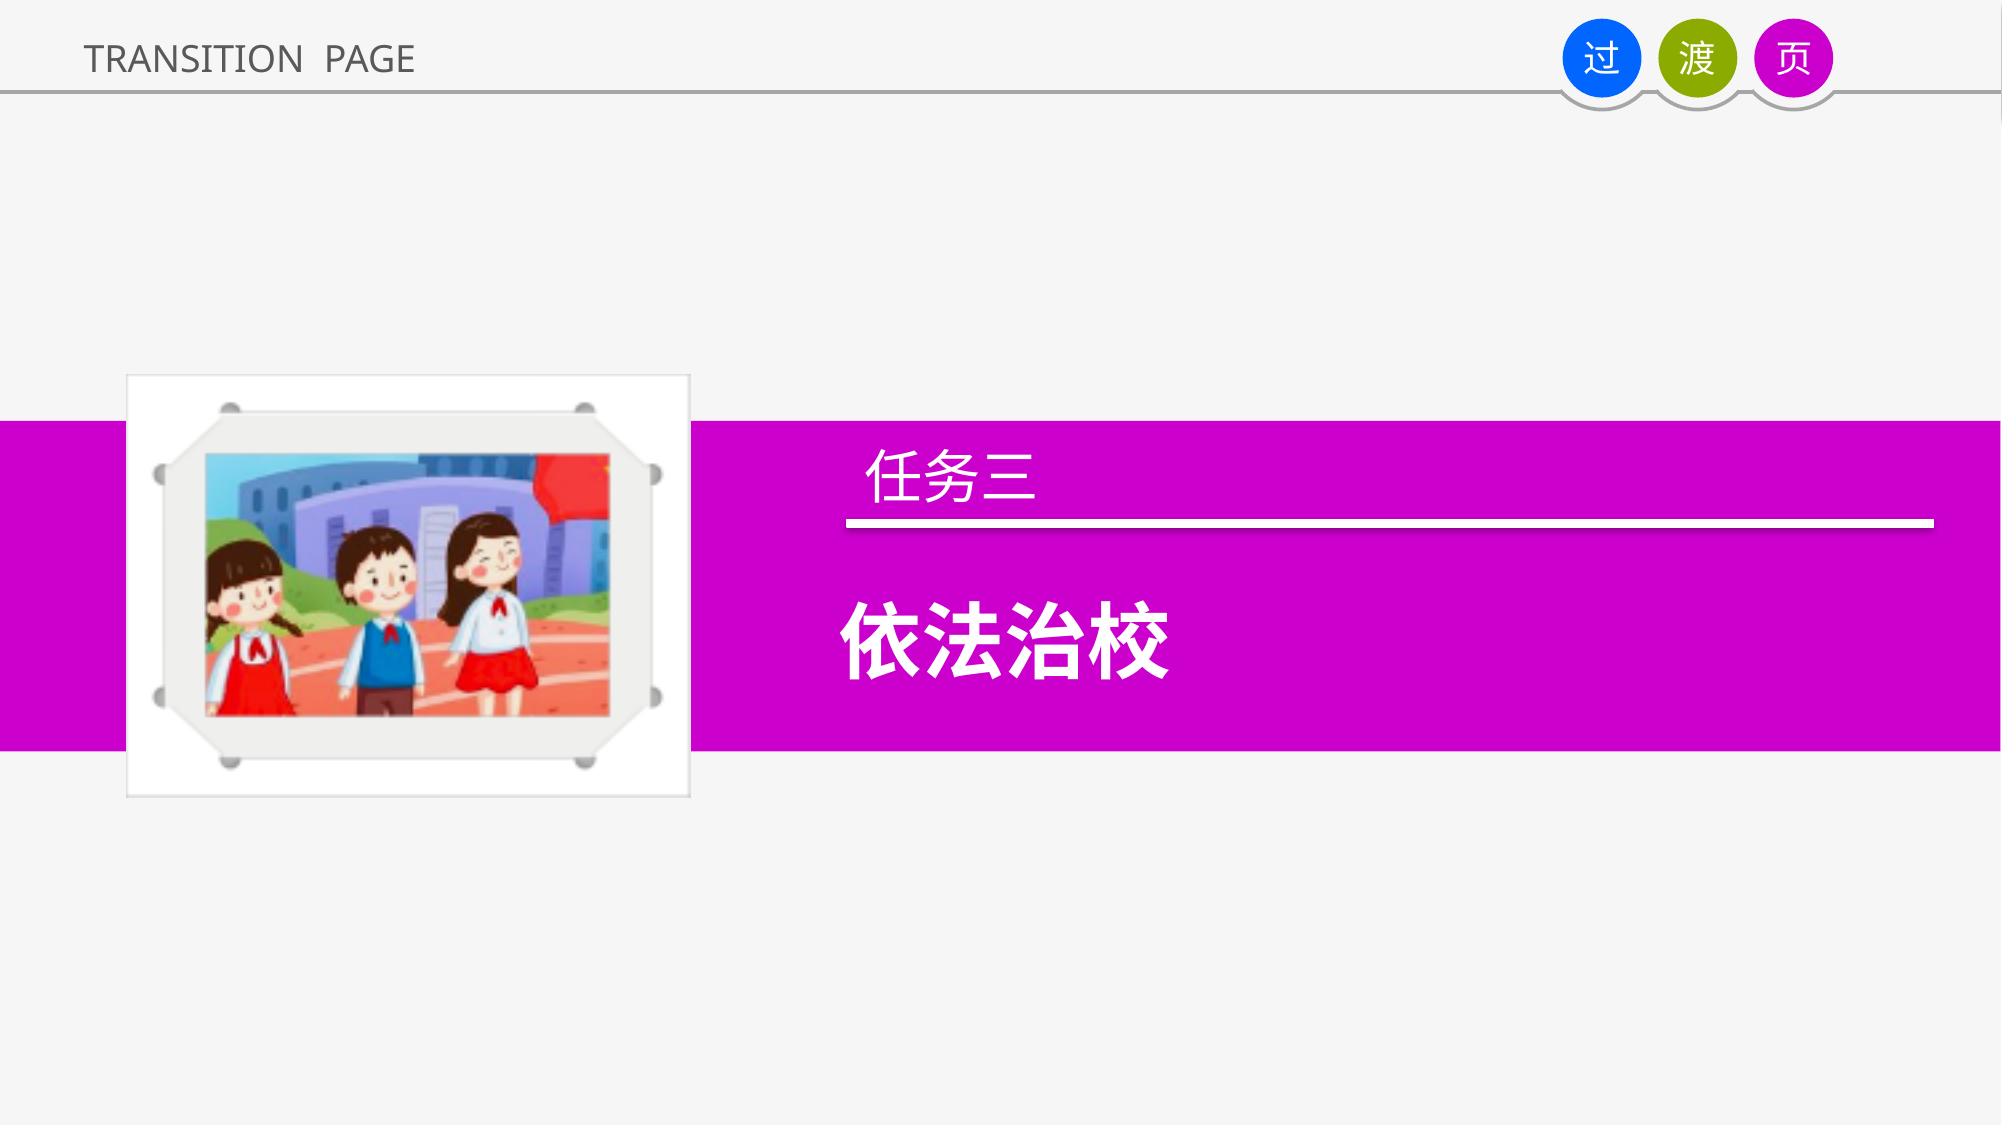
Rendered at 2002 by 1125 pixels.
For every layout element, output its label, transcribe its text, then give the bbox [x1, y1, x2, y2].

text_box [695, 419, 2001, 754]
text_box [846, 519, 1934, 528]
text_box 任务三 [849, 433, 1054, 517]
picture [126, 374, 691, 798]
text_box [0, 419, 121, 754]
text_box 依法治校 [823, 574, 1970, 705]
